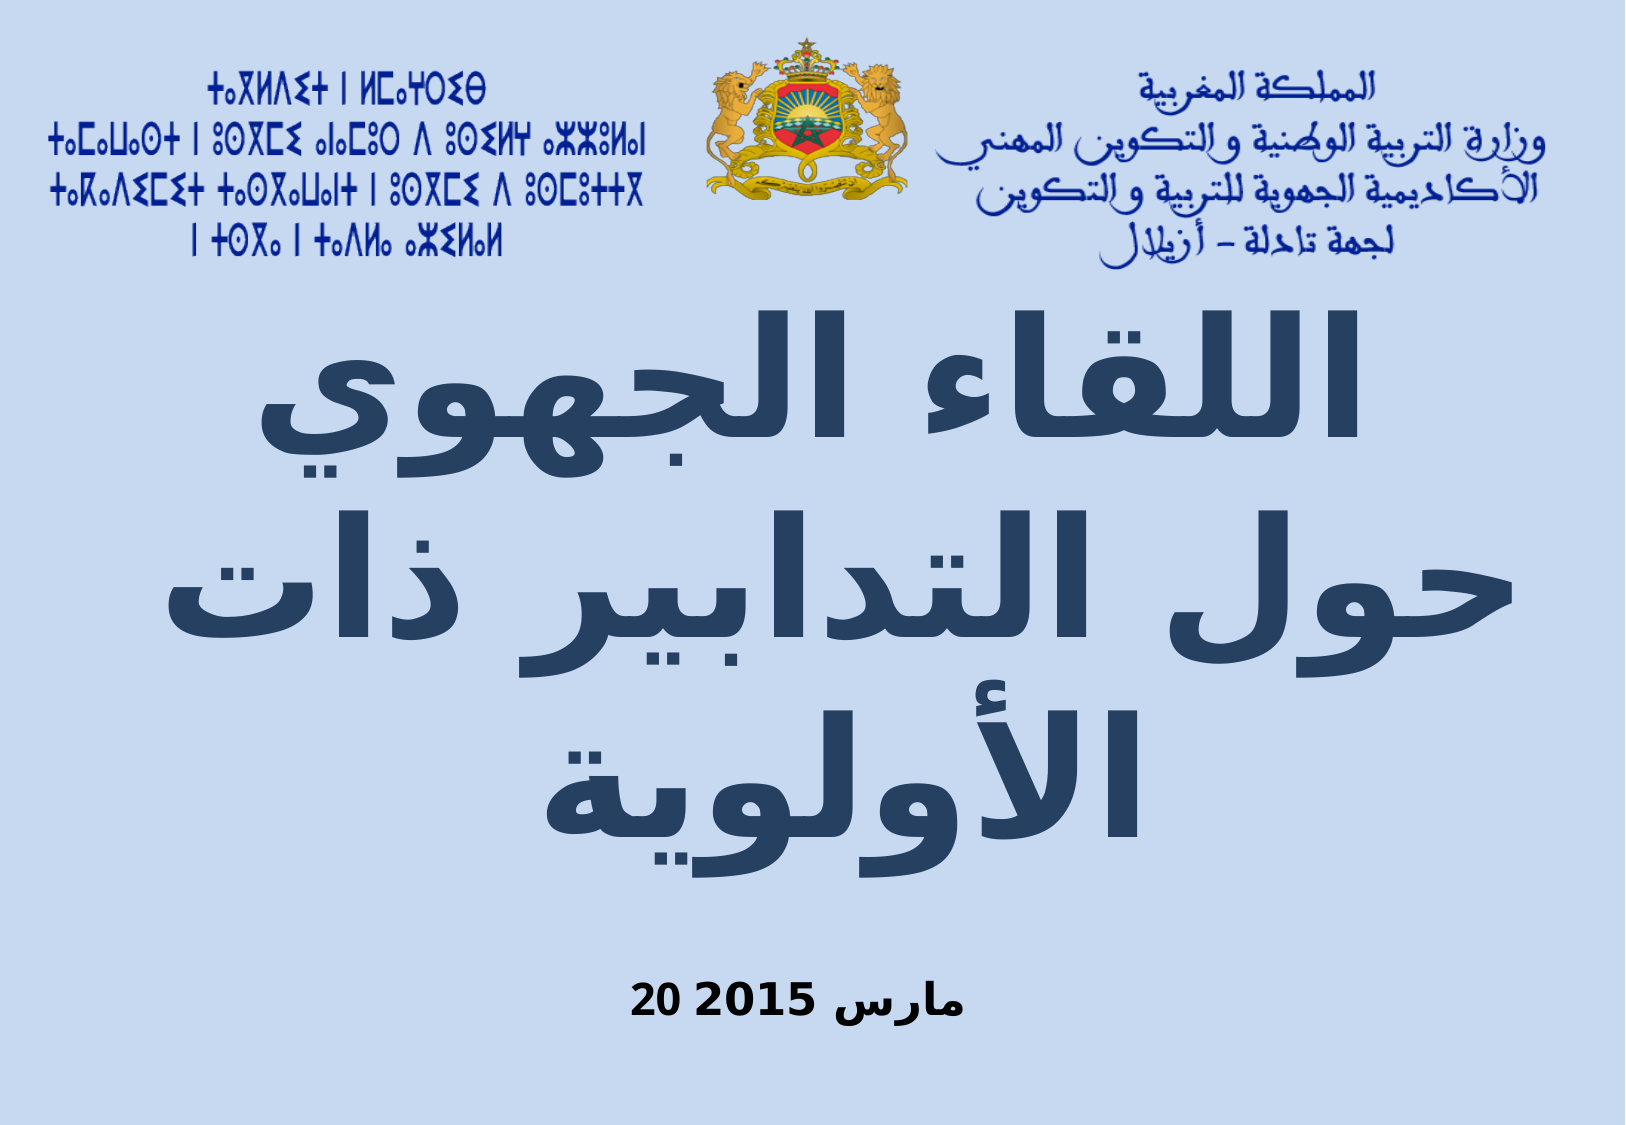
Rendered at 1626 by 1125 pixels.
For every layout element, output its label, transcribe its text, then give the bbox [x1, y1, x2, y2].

text_box اللقاء الجهوي حول التدابير ذات الأولوية [62, 427, 1563, 715]
picture [29, 4, 1606, 277]
text_box 20 مارس 2015 [595, 948, 1002, 1047]
